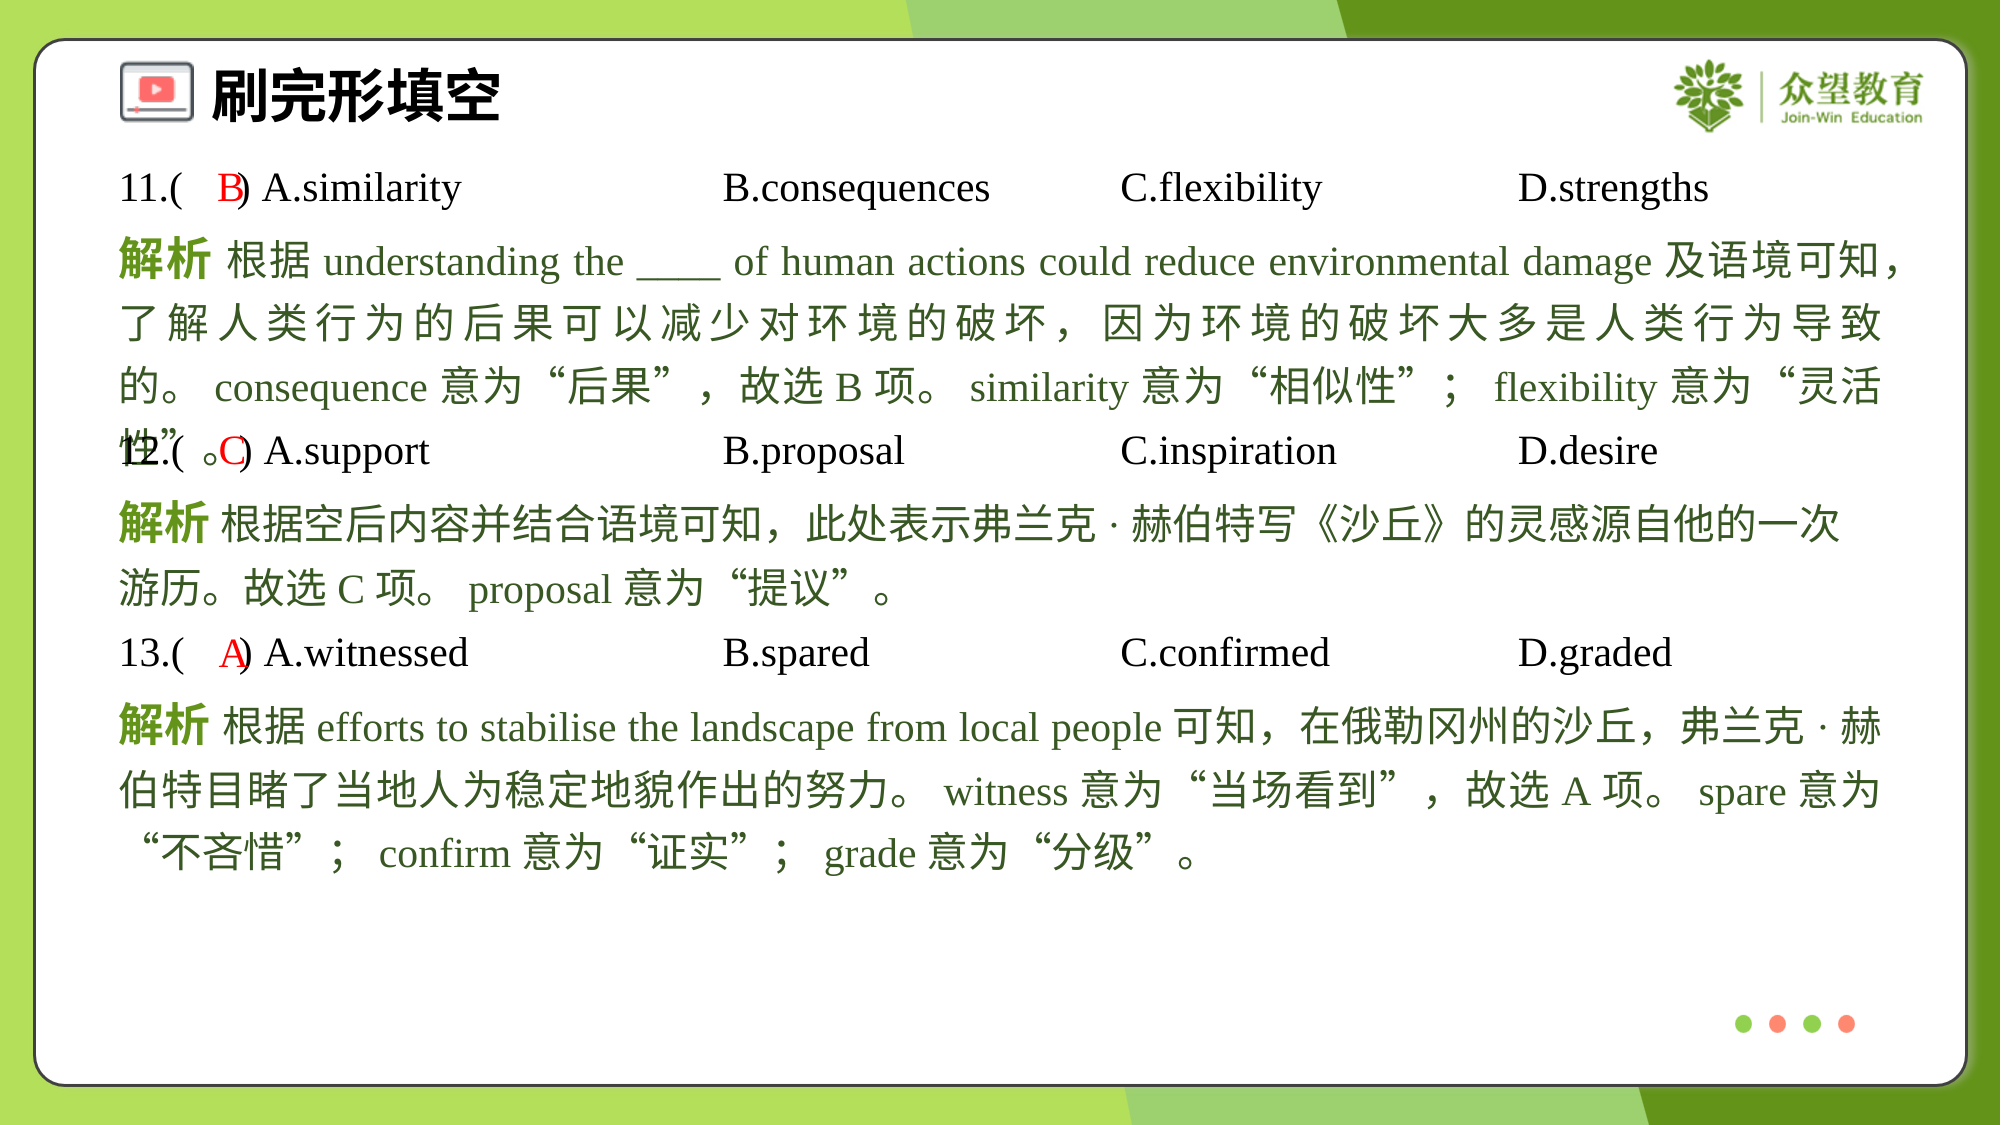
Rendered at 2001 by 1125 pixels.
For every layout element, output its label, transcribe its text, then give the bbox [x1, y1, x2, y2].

text_box 解析 根据understanding the ____ of human actions could reduce environmental damage及语境可知，了解人类行为的后果可以减少对环境的破坏，因为环境的破坏大多是人类行为导致的。consequence意为“后果”，故选B项。similarity意为“相似性”；flexibility意为“灵活性”。 [118, 215, 1883, 405]
text_box B [212, 146, 250, 205]
text_box 解析 根据空后内容并结合语境可知，此处表示弗兰克·赫伯特写《沙丘》的灵感源自他的一次游历。故选C项。proposal意为“提议”。 [118, 480, 1883, 607]
text_box 13.( ) A.witnessed B.spared C.confirmed D.graded [118, 612, 213, 670]
text_box 解析 根据efforts to stabilise the landscape from local people可知，在俄勒冈州的沙丘，弗兰克·赫伯特目睹了当地人为稳定地貌作出的努力。witness意为“当场看到”，故选A项。spare意为“不吝惜”；confirm意为“证实”；grade意为“分级”。 [118, 682, 1883, 872]
text_box 11.( ) A.similarity B.consequences C.flexibility D.strengths [118, 146, 212, 204]
picture [0, 0, 2000, 1125]
text_box 12.( ) A.support B.proposal C.inspiration D.desire [118, 410, 213, 468]
text_box 13.( ) A.witnessed B.spared C.confirmed D.graded [254, 612, 1883, 670]
text_box 11.( ) A.similarity B.consequences C.flexibility D.strengths [250, 146, 1883, 204]
text_box A [213, 612, 254, 671]
text_box C [213, 410, 252, 469]
text_box 12.( ) A.support B.proposal C.inspiration D.desire [252, 410, 1883, 468]
